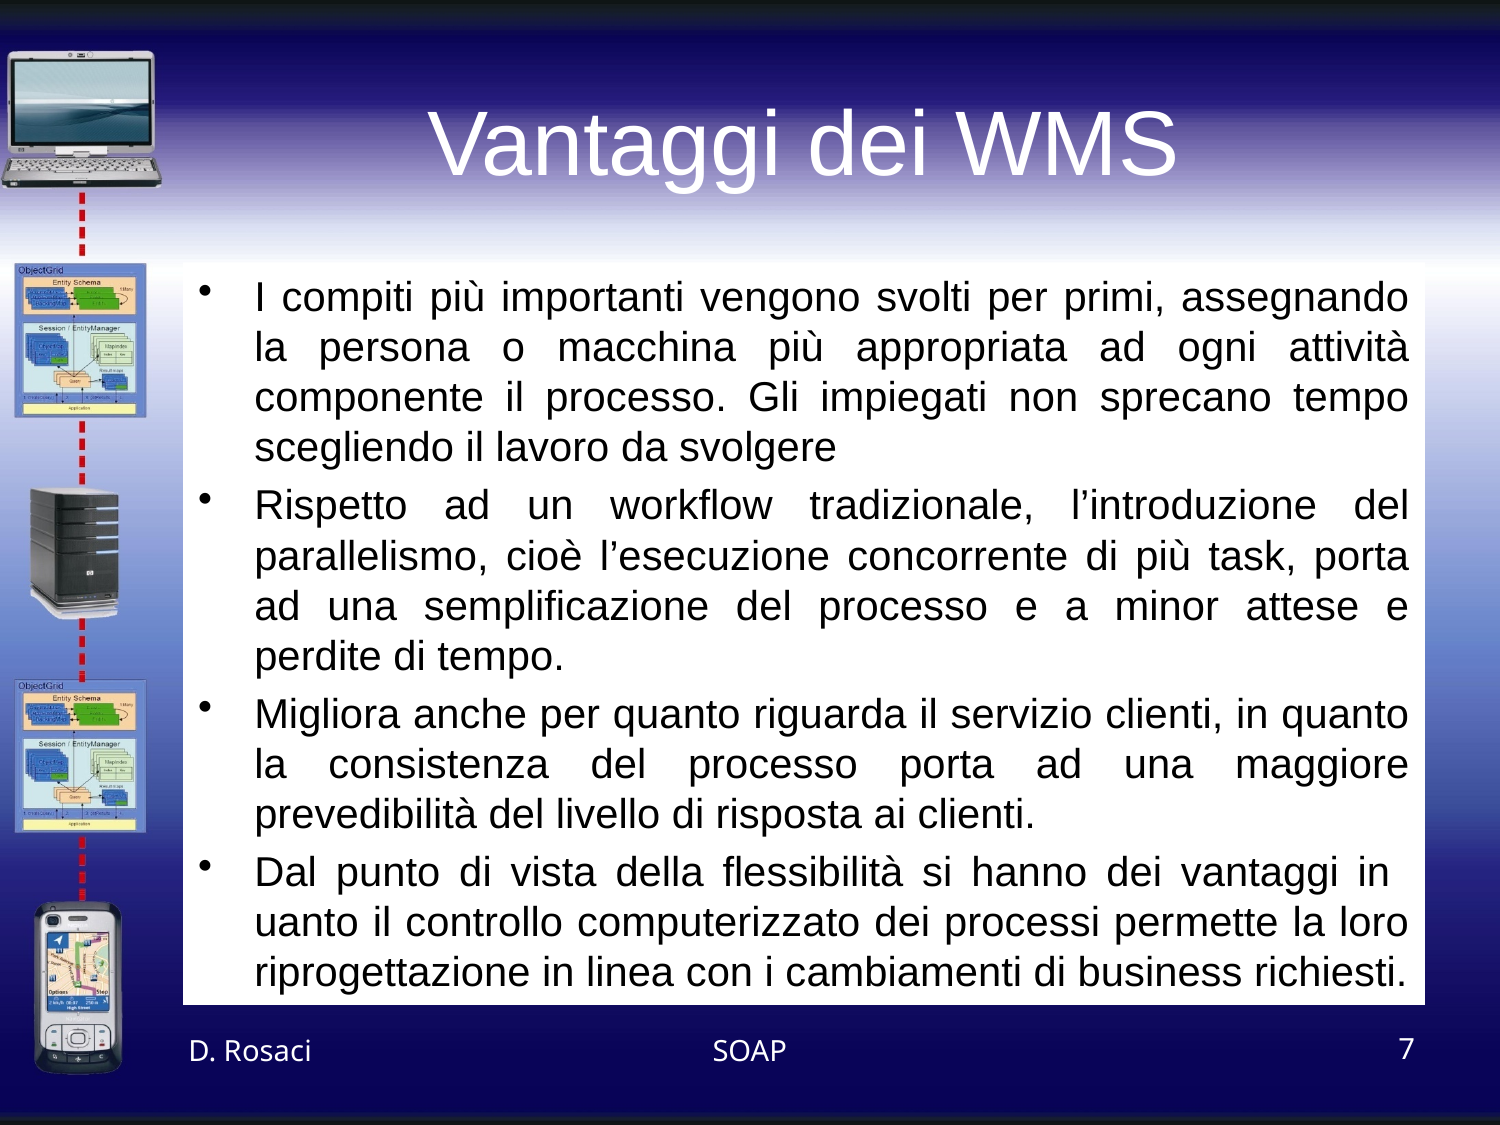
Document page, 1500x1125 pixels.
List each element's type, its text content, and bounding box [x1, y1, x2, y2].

slide_number D. Rosaci [74, 1024, 426, 1103]
list I compiti più importanti vengono svolti per primi, assegnando la persona o macchina più appropriata ad ogni attività componente il processo. Gli impiegati non sprecano tempo scegliendo il lavoro da svolgere Rispetto ad un workflow tradizionale, l’introduzione del parallelismo, cioè l’esecuzione concorrente di più task, porta ad una semplificazione del processo e a minor attese e perdite di tempo. Migliora anche per quanto riguarda il servizio clienti, in quanto la consistenza del processo porta ad una maggiore prevedibilità del livello di risposta ai clienti. Dal punto di vista della flessibilità si hanno dei vantaggi in uanto il controllo computerizzato dei processi permette la loro riprogettazione in linea con i cambiamenti di business richiesti. [182, 262, 1426, 1006]
picture [0, 0, 1500, 1125]
title Vantaggi dei WMS [182, 44, 1426, 233]
footer SOAP [512, 1024, 988, 1103]
